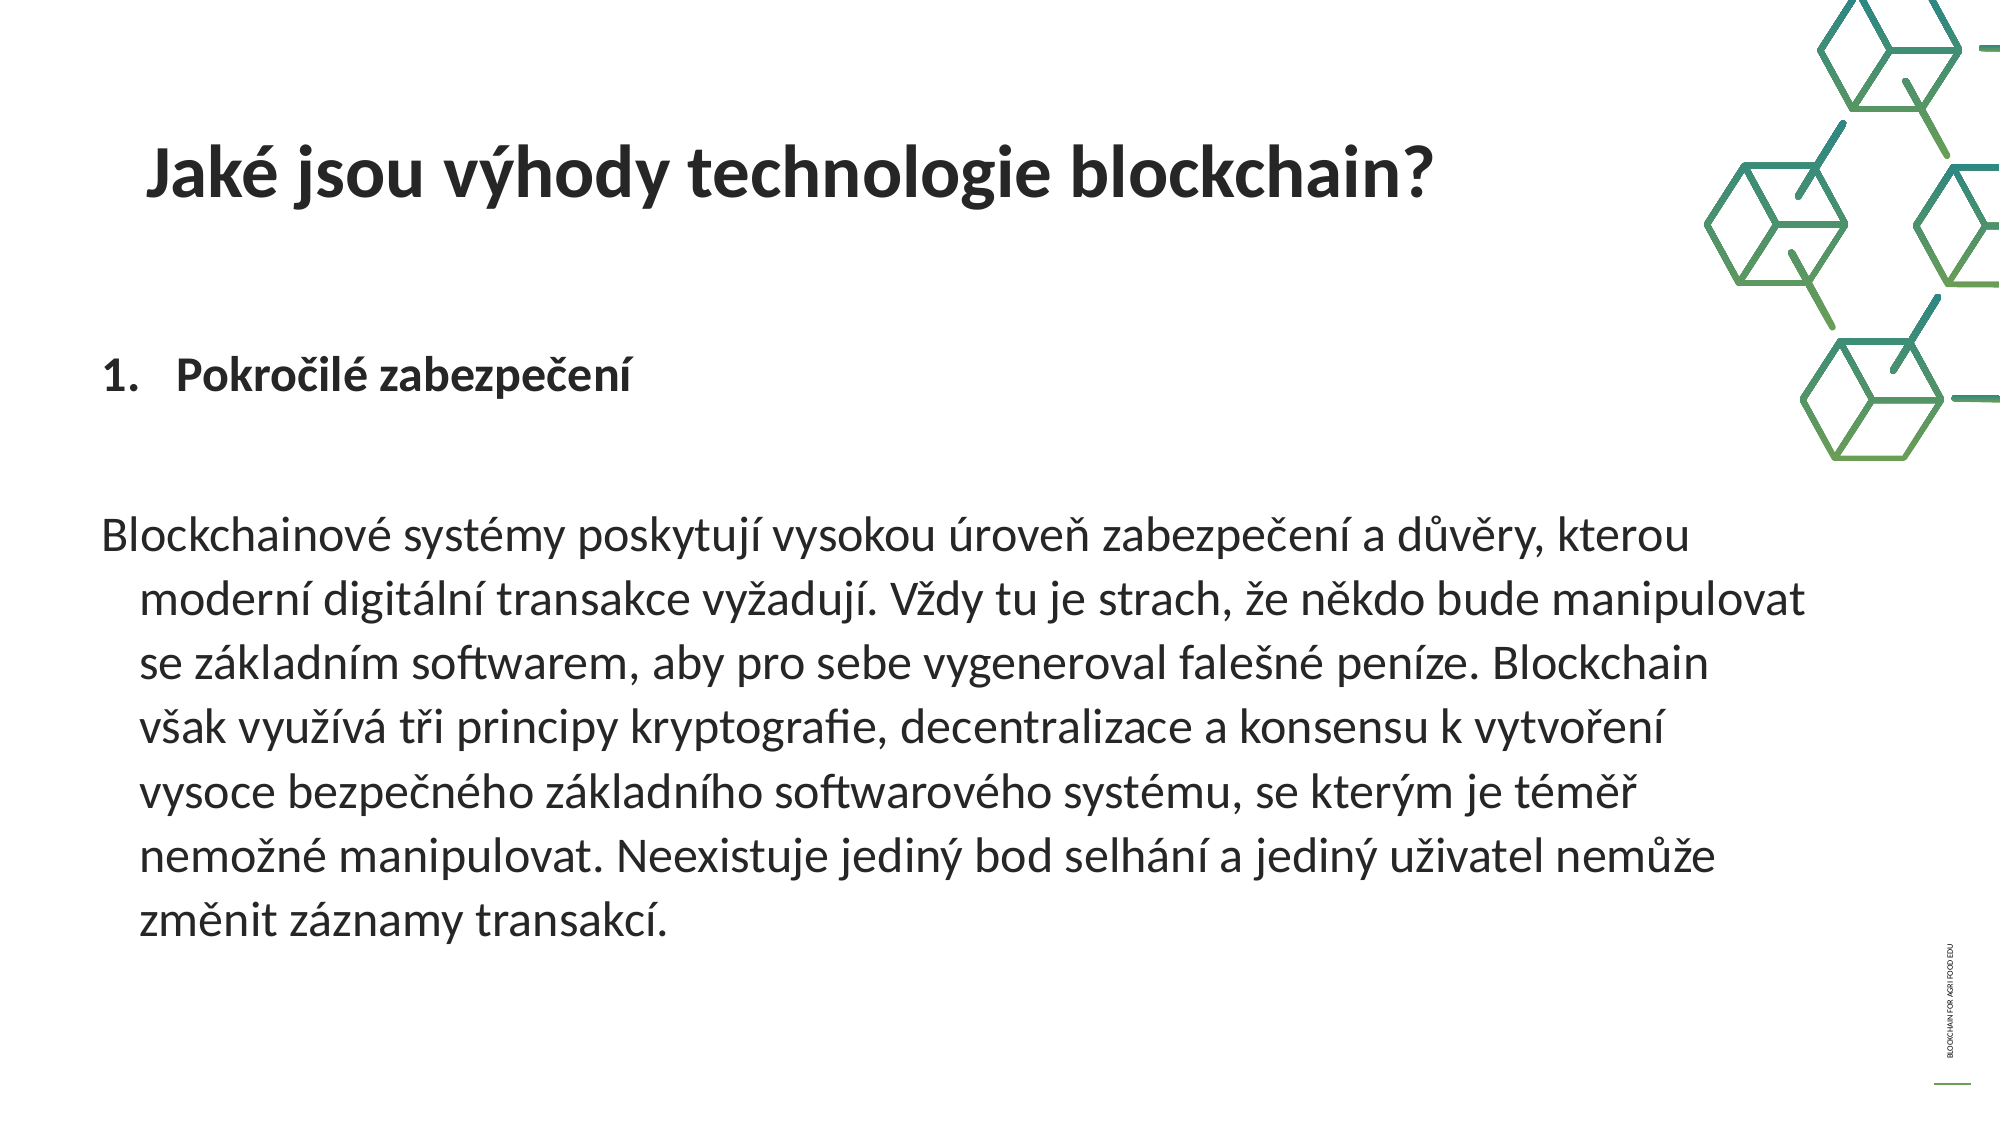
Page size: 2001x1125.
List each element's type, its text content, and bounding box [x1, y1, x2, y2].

list Pokročilé zabezpečení Blockchainové systémy poskytují vysokou úroveň zabezpečení a důvěry, kterou moderní digitální transakce vyžadují. Vždy tu je strach, že někdo bude manipulovat se základním softwarem, aby pro sebe vygeneroval falešné peníze. Blockchain však využívá tři principy kryptografie, decentralizace a konsensu k vytvoření vysoce bezpečného základního softwarového systému, se kterým je téměř nemožné manipulovat. Neexistuje jediný bod selhání a jediný uživatel nemůže změnit záznamy transakcí. [86, 329, 1825, 1100]
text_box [1703, 0, 2000, 462]
list Jaké jsou výhody technologie blockchain? [130, 124, 1698, 337]
